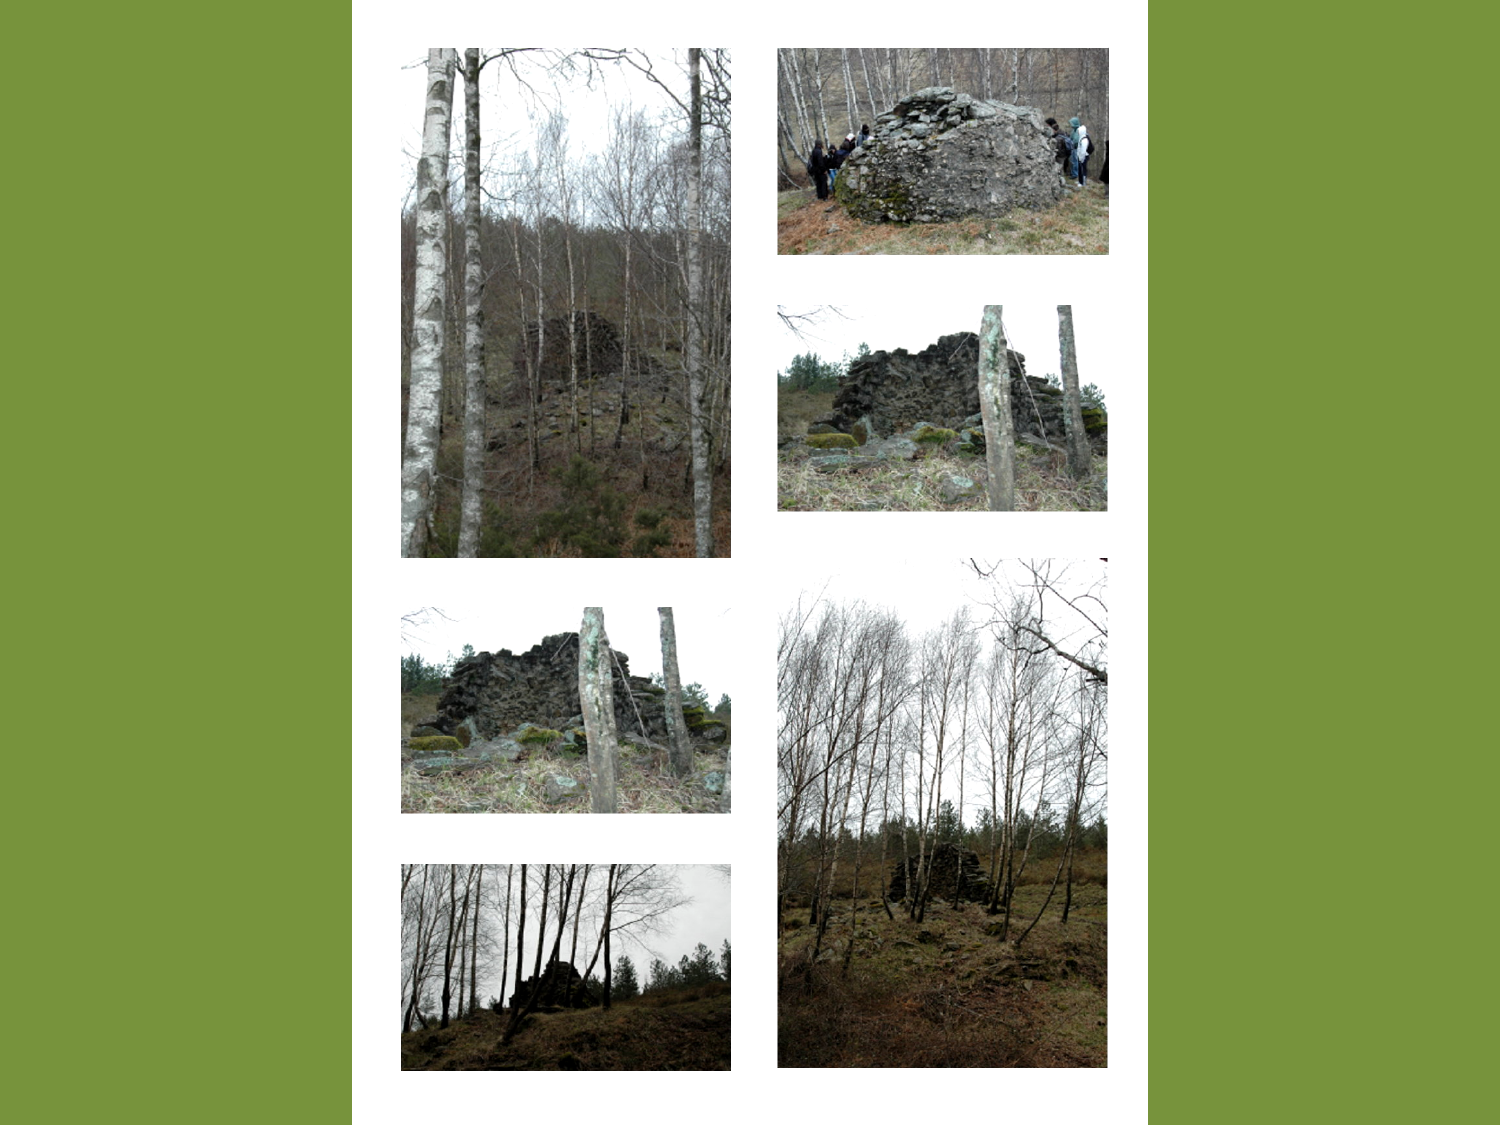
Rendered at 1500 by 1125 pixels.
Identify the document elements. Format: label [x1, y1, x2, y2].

picture [352, 0, 1148, 1125]
